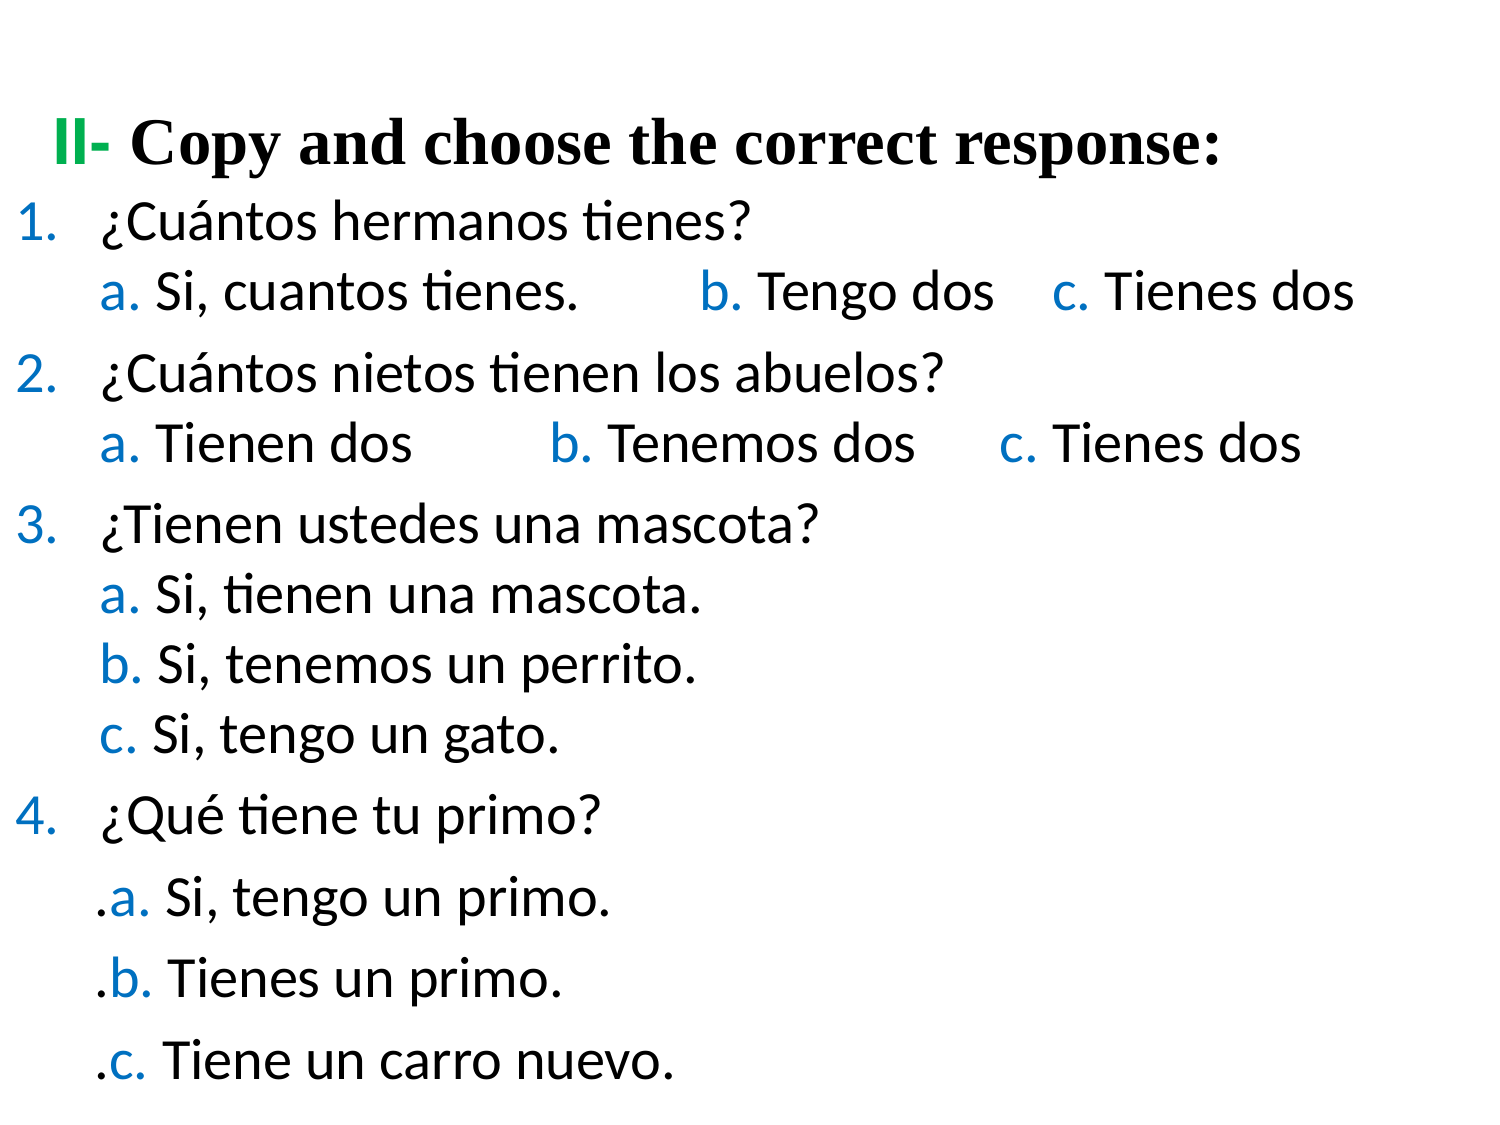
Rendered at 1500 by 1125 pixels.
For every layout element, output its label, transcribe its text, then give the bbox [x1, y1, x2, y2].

list ¿Cuántos hermanos tienes? a. Si, cuantos tienes. b. Tengo dos c. Tienes dos ¿Cuántos nietos tienen los abuelos? a. Tienen dos b. Tenemos dos c. Tienes dos ¿Tienen ustedes una mascota? a. Si, tienen una mascota. b. Si, tenemos un perrito. c. Si, tengo un gato. ¿Qué tiene tu primo? .a. Si, tengo un primo. .b. Tienes un primo. .c. Tiene un carro nuevo. [0, 174, 1500, 1125]
text_box II- Copy and choose the correct response: [37, 10, 1500, 186]
